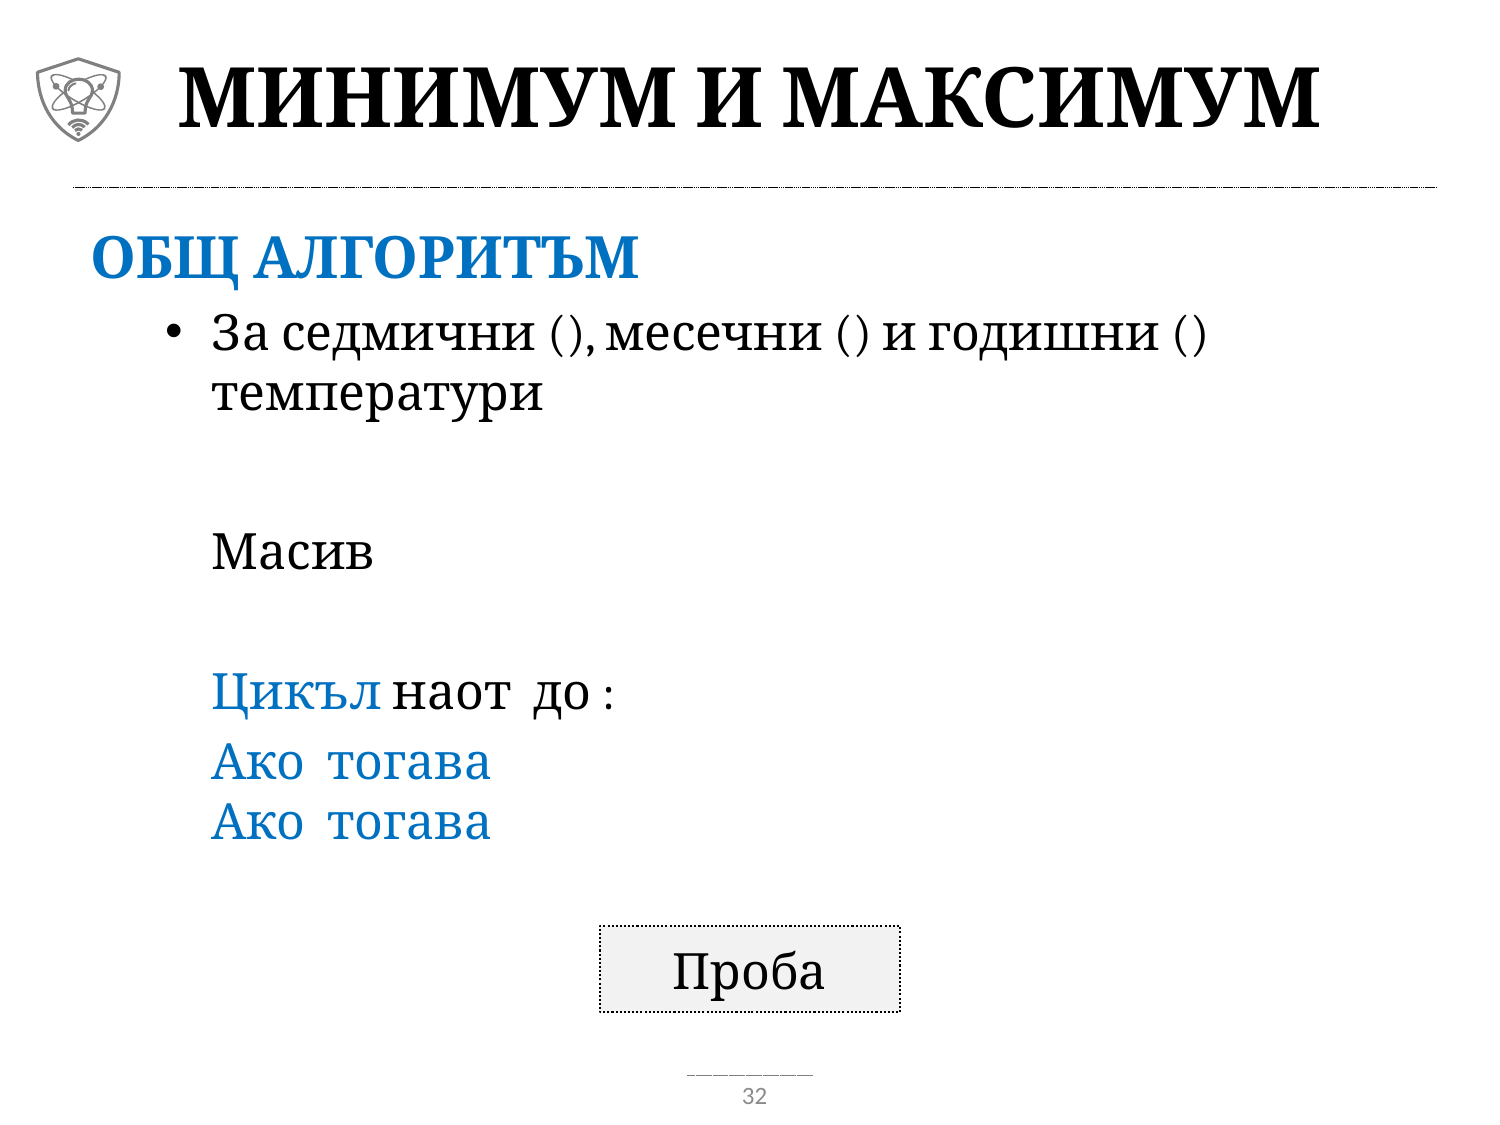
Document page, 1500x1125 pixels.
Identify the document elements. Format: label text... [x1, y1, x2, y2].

slide_number 32 [579, 1065, 930, 1125]
text_box Проба [598, 924, 902, 1014]
title Минимум и максимум [0, 0, 1500, 188]
